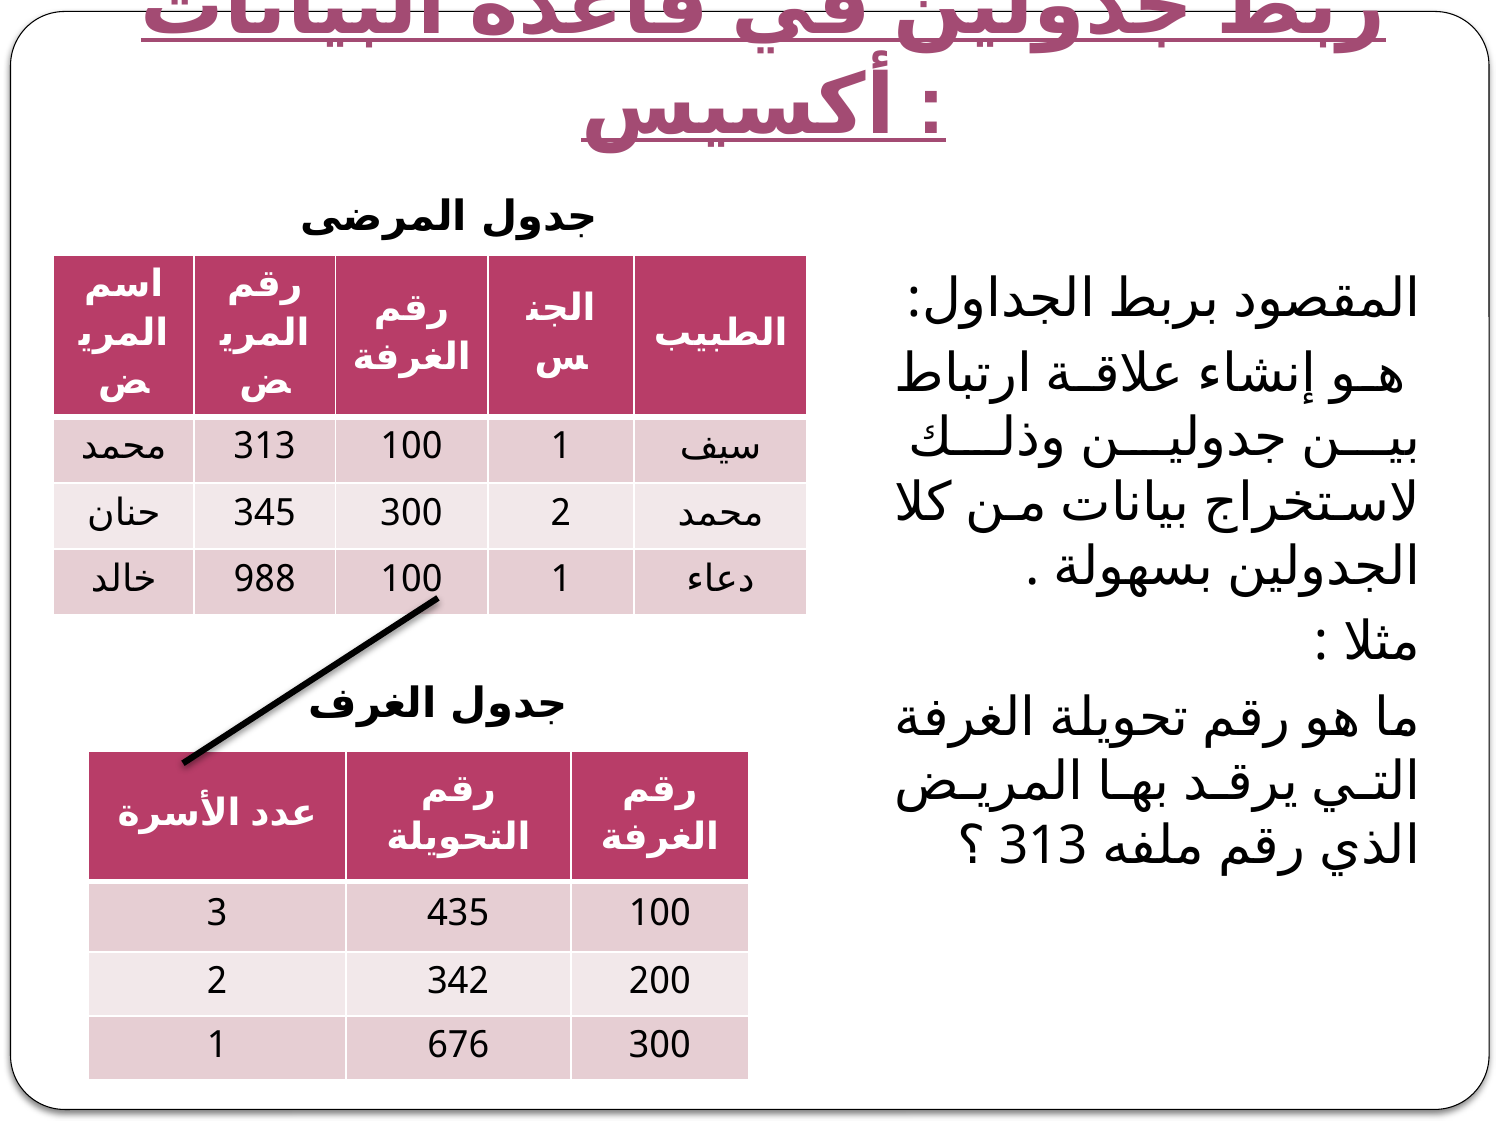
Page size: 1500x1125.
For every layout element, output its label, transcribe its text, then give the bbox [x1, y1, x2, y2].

table_cell حنان [54, 484, 193, 548]
table_cell 313 [195, 420, 335, 482]
table_header رقم الغرفة [336, 256, 487, 414]
table_cell محمد [54, 420, 193, 482]
table_cell 988 [195, 550, 335, 595]
table_header عدد الأسرة [89, 752, 345, 879]
table_cell سيف [635, 420, 806, 482]
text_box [182, 597, 439, 764]
table_cell 1 [489, 420, 633, 482]
table_header اسم المريض [54, 256, 193, 414]
table_cell 300 [336, 484, 487, 548]
table_cell محمد [635, 484, 806, 548]
table_cell 100 [336, 420, 487, 482]
table_cell 2 [89, 953, 345, 1015]
table_header رقم التحويلة [347, 752, 570, 879]
text_box ربط جدولين في قاعدة البيانات أكسيس : [88, 44, 1439, 165]
table_cell خالد [54, 550, 193, 614]
table_header الطبيب [635, 256, 806, 414]
table_cell 1 [89, 1017, 345, 1079]
table_cell 2 [489, 484, 633, 548]
table_cell 100 [336, 550, 487, 614]
table_header الجنس [489, 256, 633, 414]
table_cell 1 [489, 550, 633, 614]
text_box جدول الغرف [443, 668, 611, 734]
table_cell 435 [347, 884, 570, 951]
table_cell 345 [195, 484, 335, 548]
list المقصود بربط الجداول: هو إنشاء علاقة ارتباط بين جدولين وذلك لاستخراج بيانات من كلا الجدولين بسهولة . مثلا : ما هو رقم تحويلة الغرفة التي يرقد بها المريض الذي رقم ملفه 313 ؟ [879, 255, 1435, 941]
text_box جدول المرضى [265, 180, 633, 246]
table_cell 3 [89, 884, 345, 951]
table_cell 100 [572, 884, 748, 951]
table_header رقم المريض [195, 256, 335, 414]
table_cell دعاء [635, 550, 806, 614]
table_cell 676 [347, 1017, 570, 1079]
table_cell 200 [572, 953, 748, 1015]
table_header رقم الغرفة [572, 752, 748, 879]
table_cell 342 [347, 953, 570, 1015]
table_cell 300 [572, 1017, 748, 1079]
